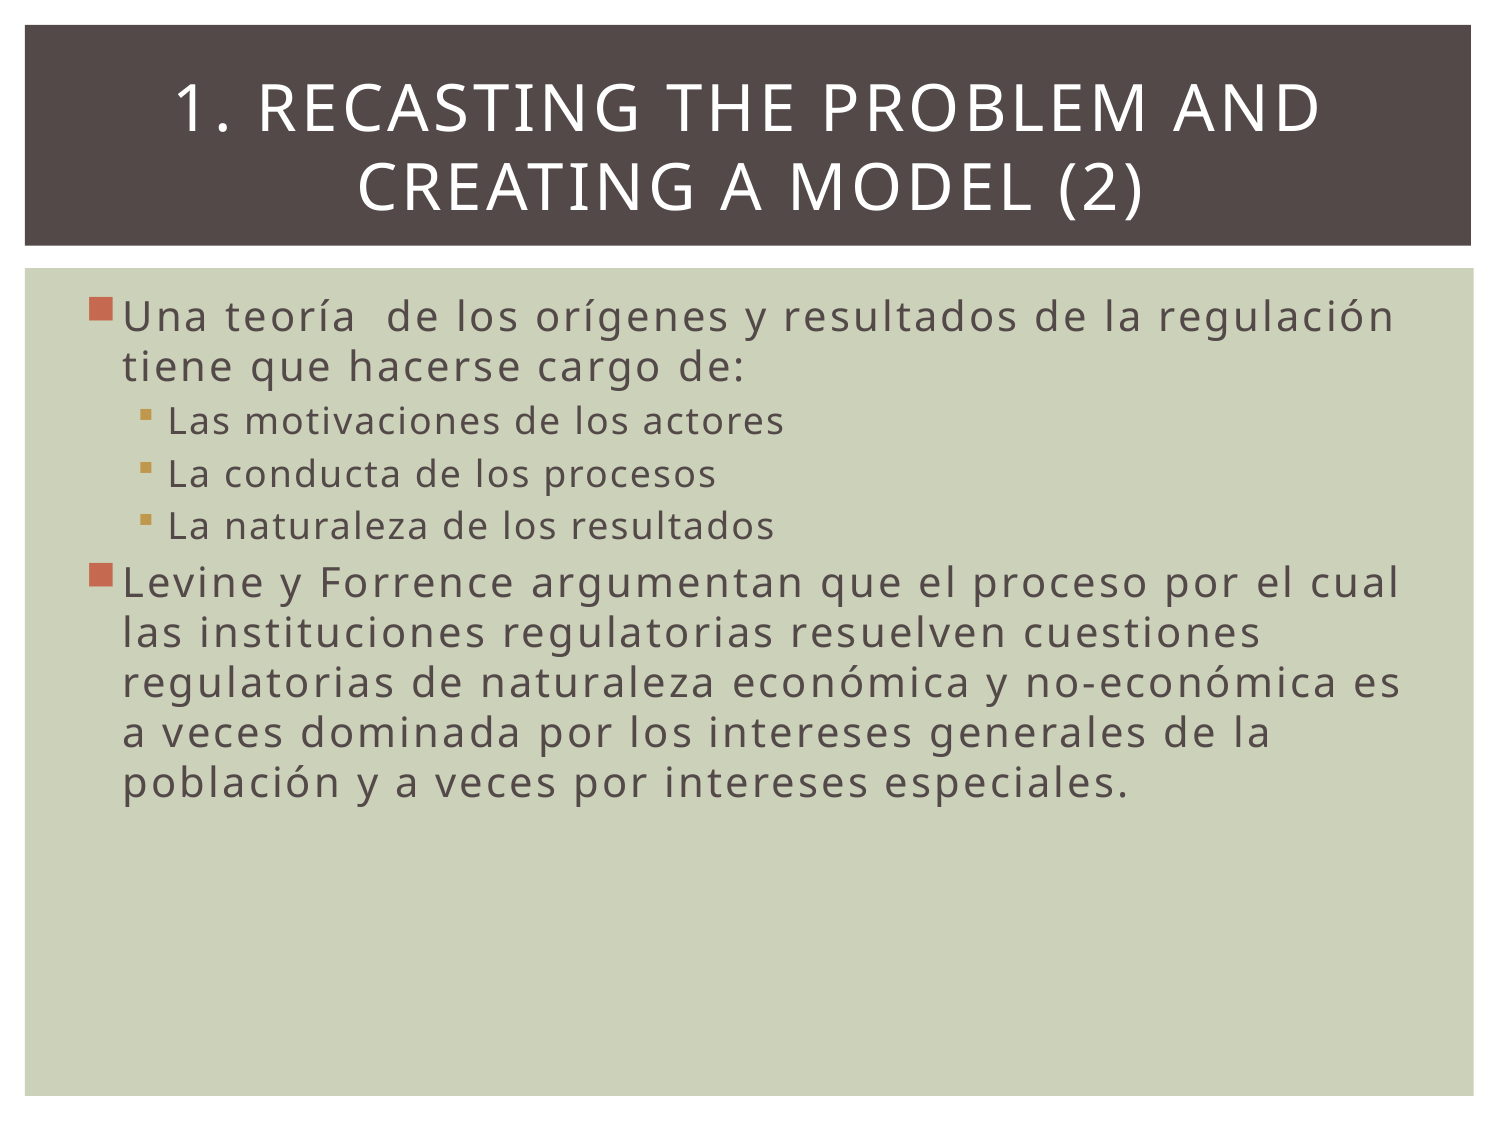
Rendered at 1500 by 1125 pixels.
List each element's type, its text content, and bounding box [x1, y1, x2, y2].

list Una teoría de los orígenes y resultados de la regulación tiene que hacerse cargo de: Las motivaciones de los actores La conducta de los procesos La naturaleza de los resultados Levine y Forrence argumentan que el proceso por el cual las instituciones regulatorias resuelven cuestiones regulatorias de naturaleza económica y no-económica es a veces dominada por los intereses generales de la población y a veces por intereses especiales. [62, 281, 1442, 1005]
title 1. Recasting the problem and creating a model (2) [62, 58, 1438, 232]
